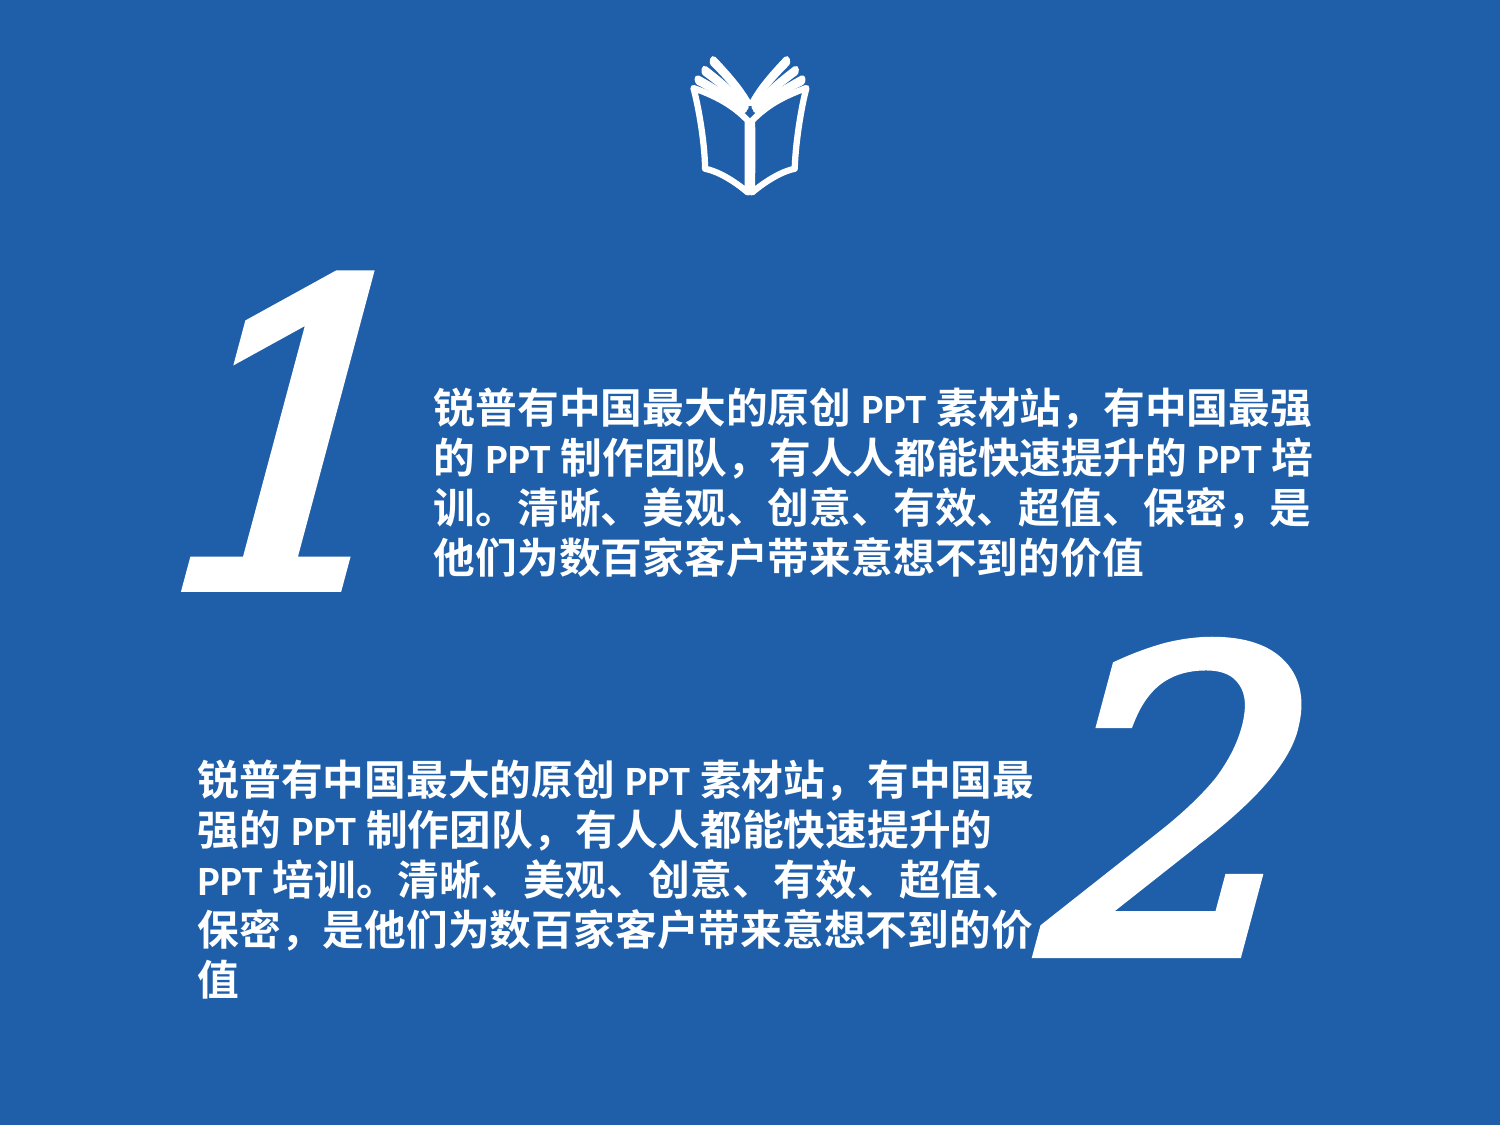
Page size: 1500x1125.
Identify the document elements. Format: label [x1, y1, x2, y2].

text_box [64, 162, 1330, 681]
text_box [182, 529, 1343, 1048]
text_box [693, 58, 807, 193]
